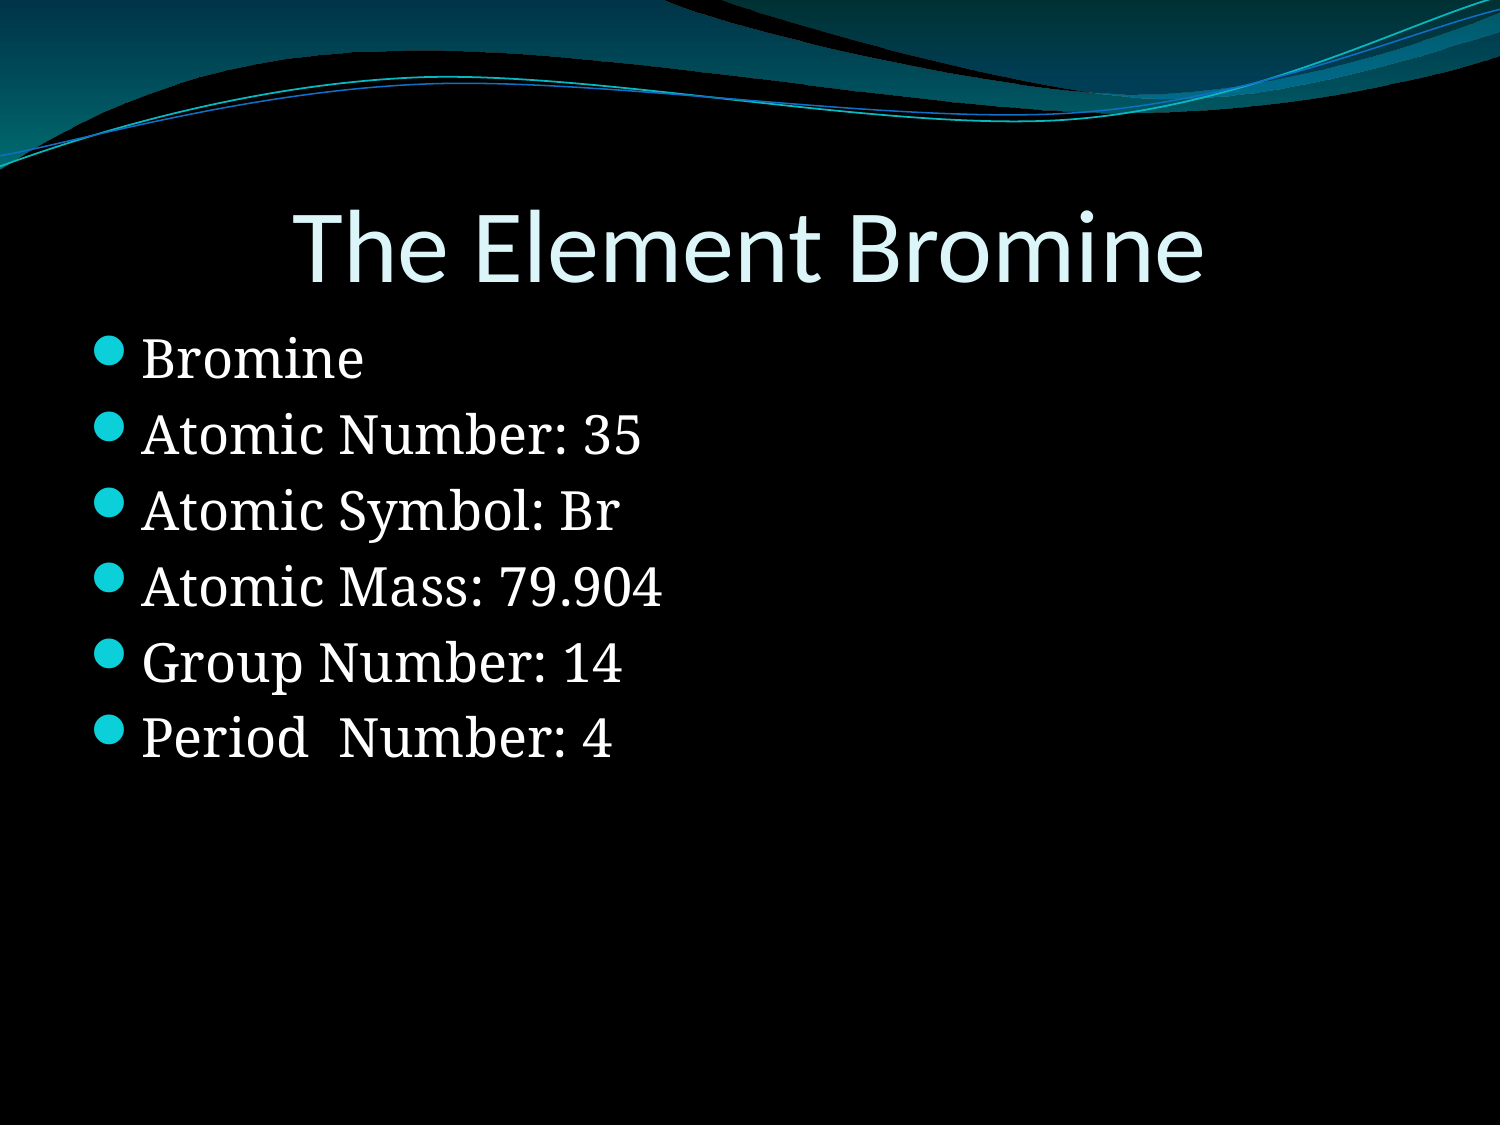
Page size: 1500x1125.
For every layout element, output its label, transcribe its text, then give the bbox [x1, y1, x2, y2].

list Bromine Atomic Number: 35 Atomic Symbol: Br Atomic Mass: 79.904 Group Number: 14 Period Number: 4 [75, 317, 1425, 1038]
title The Element Bromine [75, 115, 1425, 303]
